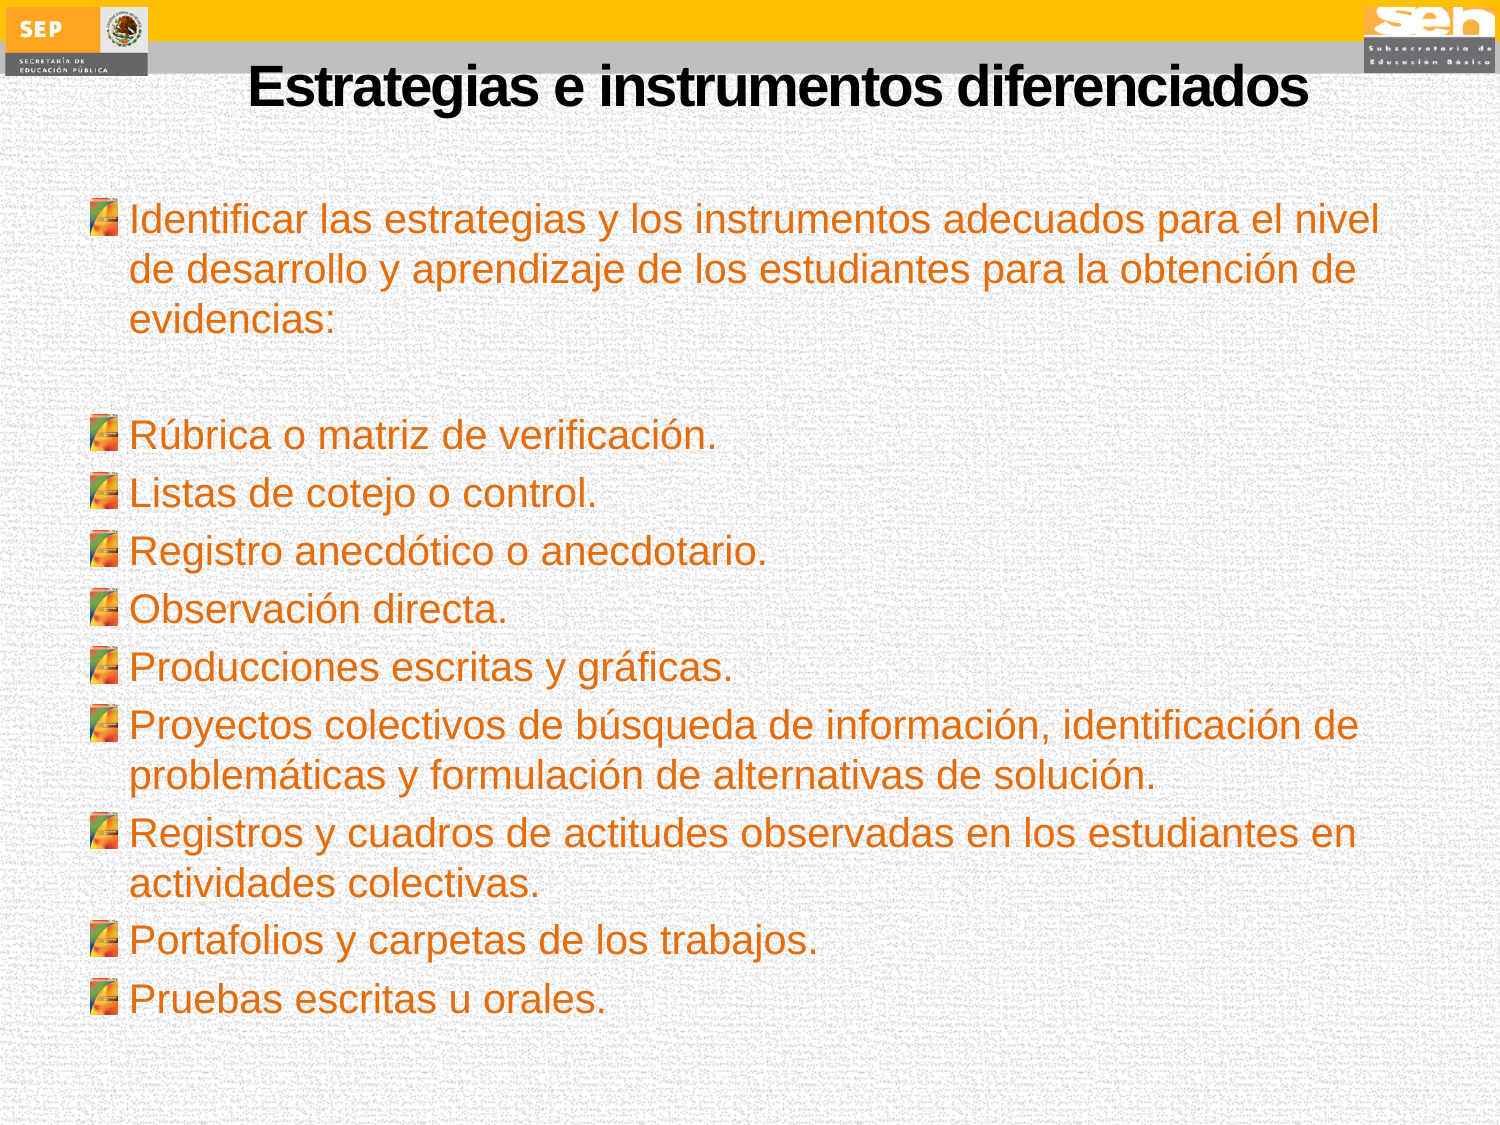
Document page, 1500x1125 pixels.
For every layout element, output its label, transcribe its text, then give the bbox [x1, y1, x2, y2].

picture [90, 530, 127, 567]
picture [90, 646, 127, 684]
picture [90, 978, 127, 1015]
list Identificar las estrategias y los instrumentos adecuados para el nivel de desarrollo y aprendizaje de los estudiantes para la obtención de evidencias: Rúbrica o matriz de verificación. Listas de cotejo o control. Registro anecdótico o anecdotario. Observación directa. Producciones escritas y gráficas. Proyectos colectivos de búsqueda de información, identificación de problemáticas y formulación de alternativas de solución. Registros y cuadros de actitudes observadas en los estudiantes en actividades colectivas. Portafolios y carpetas de los trabajos. Pruebas escritas u orales. [75, 184, 1425, 1032]
picture [1364, 7, 1495, 73]
title Estrategias e instrumentos diferenciados [171, 28, 1341, 138]
picture [90, 704, 127, 742]
picture [90, 588, 127, 626]
picture [90, 812, 127, 849]
picture [90, 472, 127, 509]
picture [5, 7, 148, 76]
picture [90, 198, 127, 236]
picture [90, 414, 127, 451]
picture [90, 920, 127, 957]
